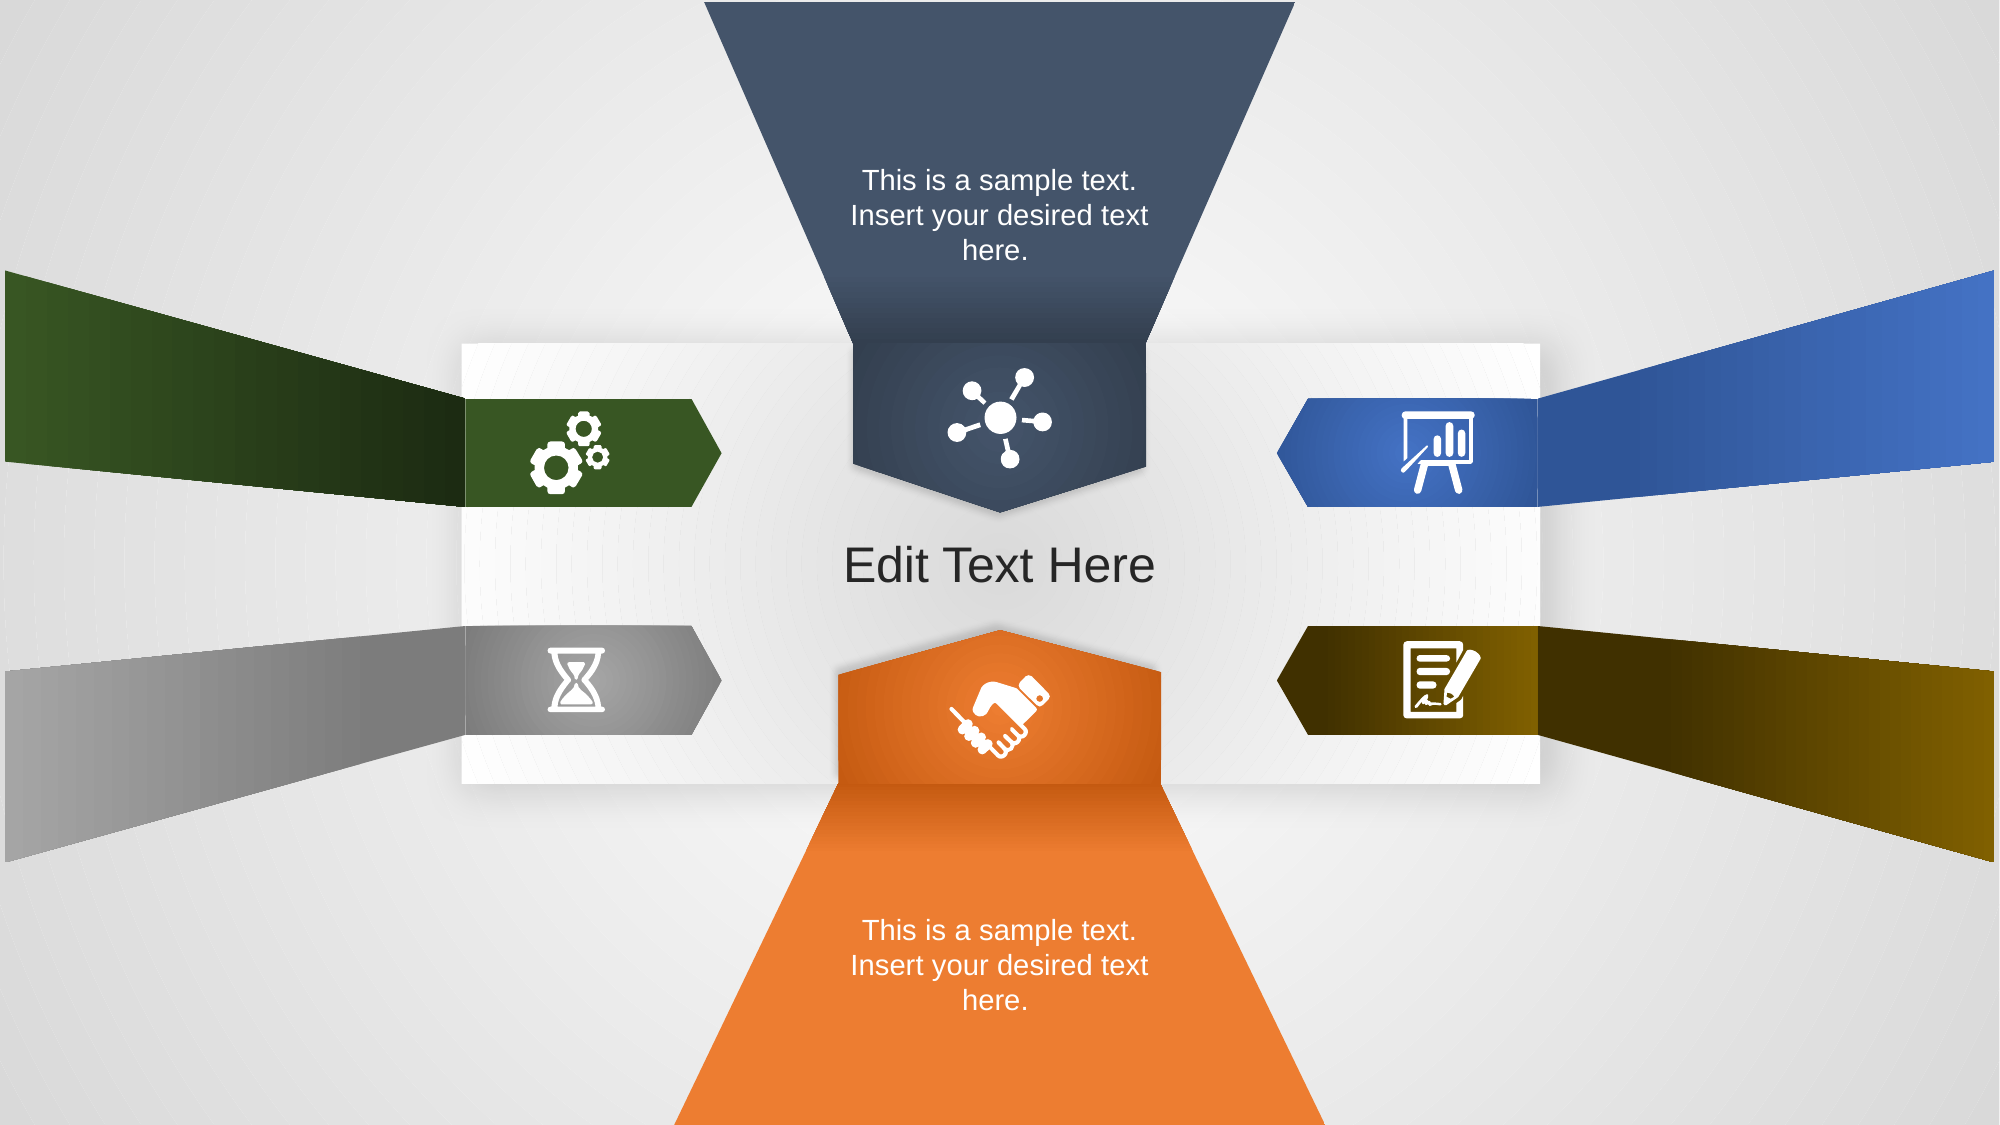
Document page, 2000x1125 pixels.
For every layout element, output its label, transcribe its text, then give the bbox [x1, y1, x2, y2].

text_box [1538, 270, 1995, 507]
text_box This is a sample text. Insert your desired text here. [831, 153, 1168, 274]
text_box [1400, 411, 1475, 495]
text_box [461, 735, 668, 784]
text_box [5, 626, 465, 863]
text_box [1306, 625, 1538, 735]
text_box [947, 367, 1053, 469]
text_box [1538, 626, 1995, 863]
text_box [853, 343, 1147, 513]
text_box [948, 674, 1051, 760]
text_box [1276, 398, 1538, 507]
text_box [465, 625, 693, 735]
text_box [673, 629, 1326, 1125]
text_box [5, 270, 465, 507]
text_box [465, 398, 722, 507]
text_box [529, 411, 610, 495]
text_box [704, 2, 1296, 344]
text_box Edit Text Here [828, 525, 1172, 600]
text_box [1403, 640, 1481, 719]
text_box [547, 647, 606, 713]
text_box [461, 343, 1541, 628]
text_box [1330, 735, 1541, 784]
